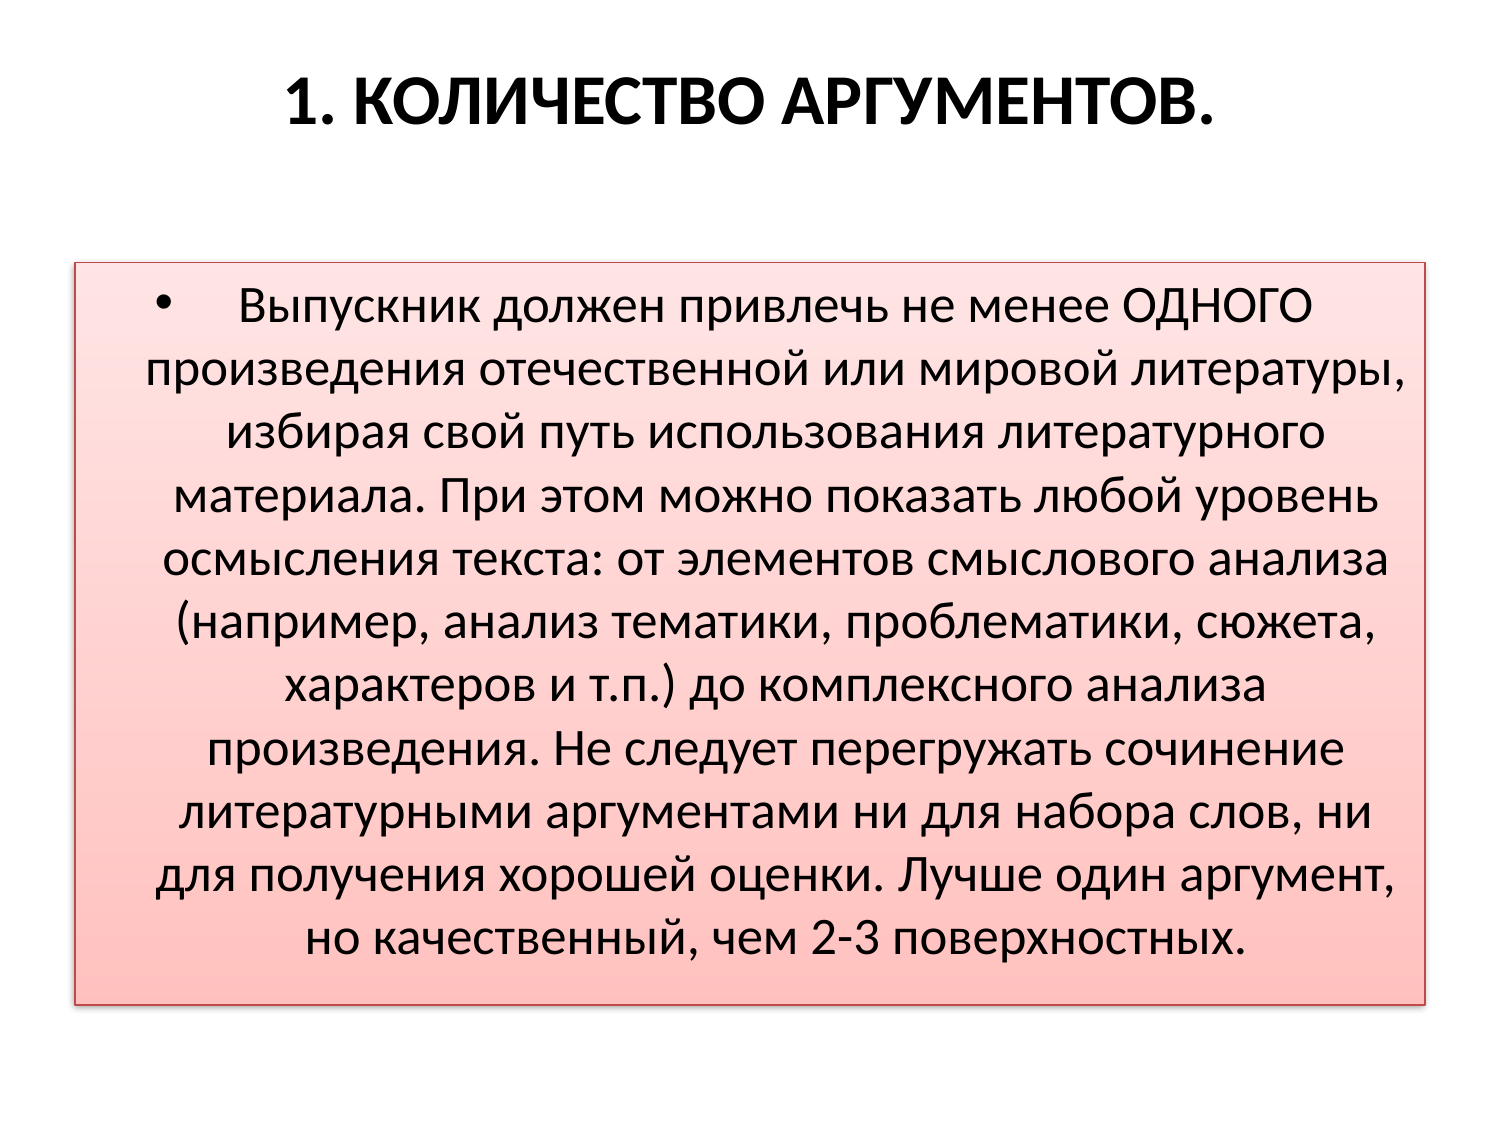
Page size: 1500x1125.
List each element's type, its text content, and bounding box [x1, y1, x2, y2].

title 1. КОЛИЧЕСТВО АРГУМЕНТОВ. [75, 45, 1425, 233]
list Выпускник должен привлечь не менее ОДНОГО произведения отечественной или мировой литературы, избирая свой путь использования литературного материала. При этом можно показать любой уровень осмысления текста: от элементов смыслового анализа (например, анализ тематики, проблематики, сюжета, характеров и т.п.) до комплексного анализа произведения. Не следует перегружать сочинение литературными аргументами ни для набора слов, ни для получения хорошей оценки. Лучше один аргумент, но качественный, чем 2-3 поверхностных. [74, 262, 1426, 1006]
